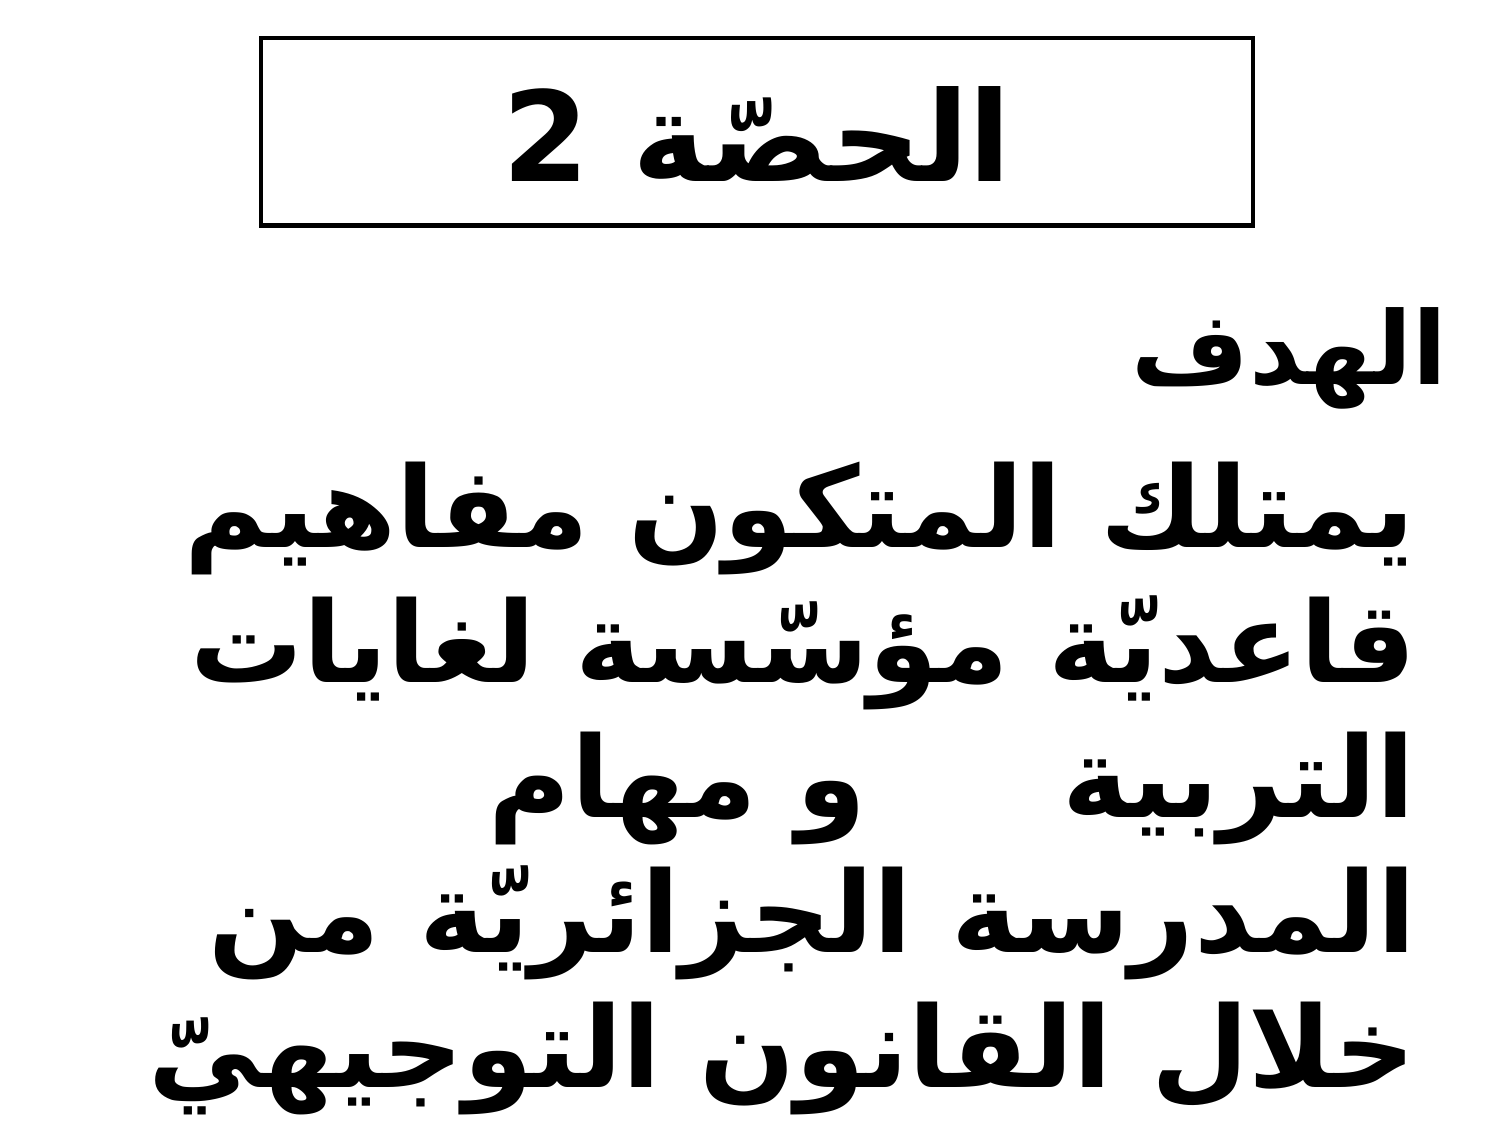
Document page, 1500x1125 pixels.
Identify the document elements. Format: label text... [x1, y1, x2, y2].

text_box الهدف [1123, 264, 1455, 424]
title الحصّة 2 [259, 36, 1255, 228]
text_box يمتلك المتكون مفاهيم قاعديّة مؤسّسة لغايات التربية و مهام المدرسة الجزائريّة من خلال القانون التوجيهيّ 04/08 [50, 428, 1432, 1125]
